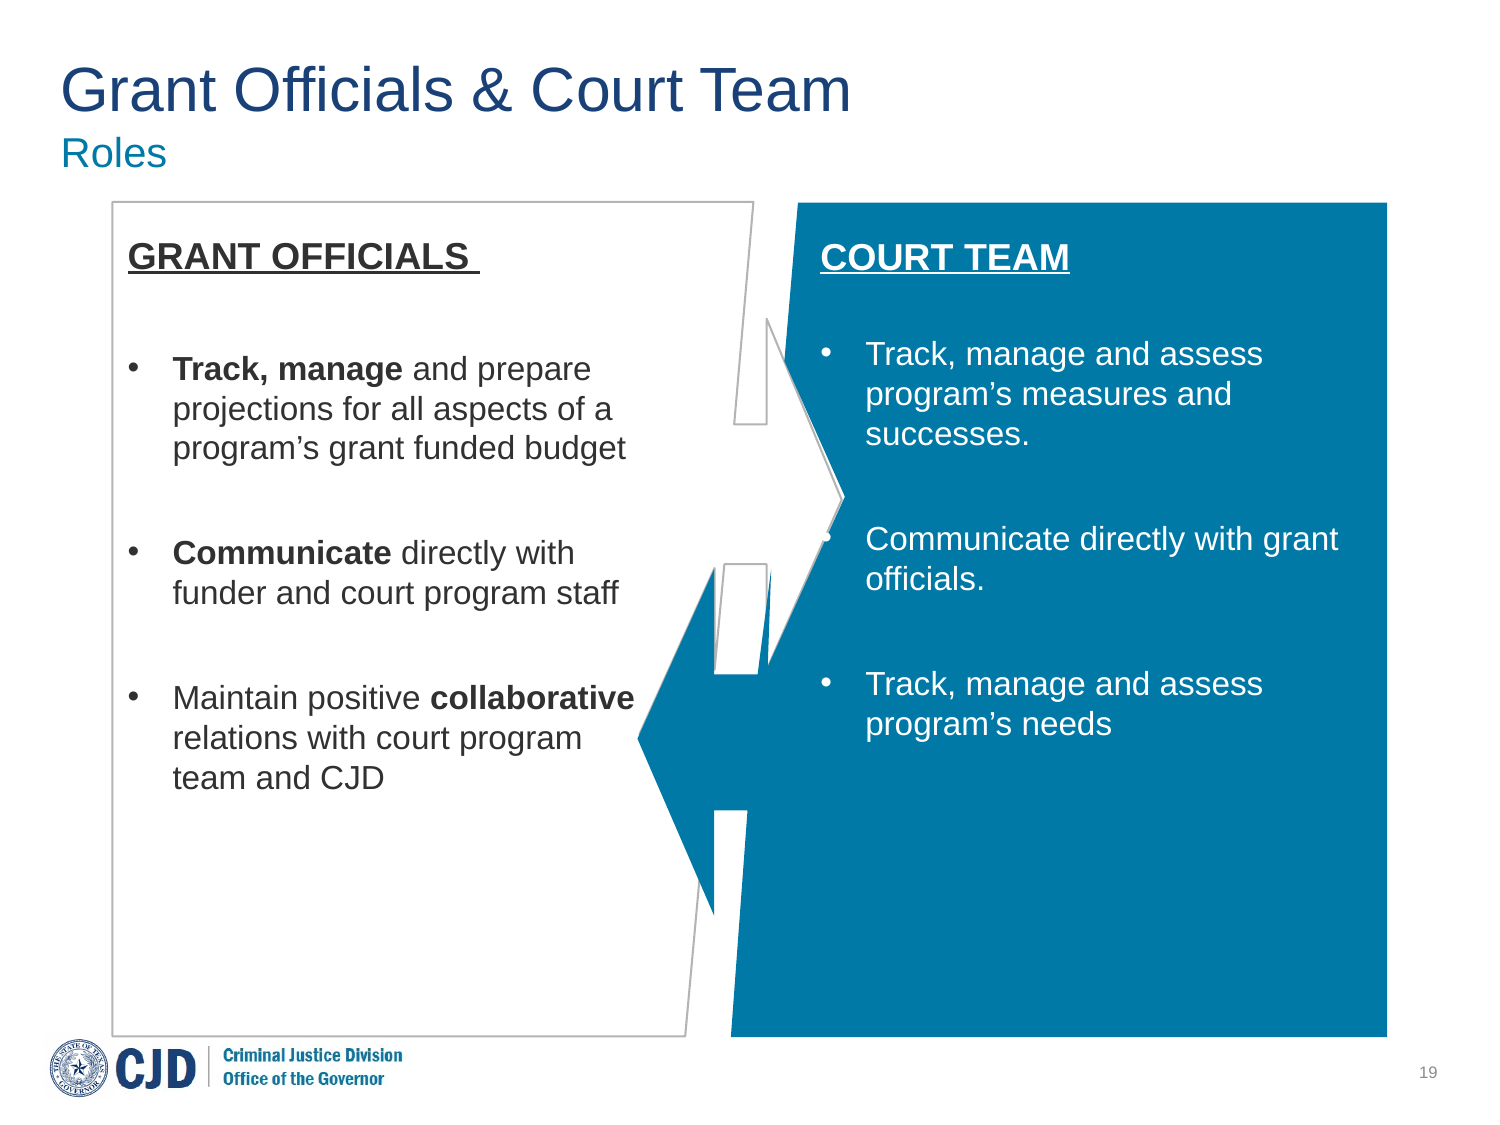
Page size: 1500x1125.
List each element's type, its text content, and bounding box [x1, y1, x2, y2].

title Grant Officials & Court Team [60, 48, 1437, 126]
list Roles [60, 126, 1437, 188]
text_box GRANT OFFICIALS Track, manage and prepare projections for all aspects of a program’s grant funded budget Communicate directly with funder and court program staff Maintain positive collaborative relations with court program team and CJD [112, 201, 842, 1037]
picture [114, 1038, 420, 1097]
text_box COURT TEAM Track, manage and assess program’s measures and successes. Communicate directly with grant officials. Track, manage and assess program’s needs [637, 202, 1388, 1038]
slide_number 19 [1307, 1051, 1438, 1093]
